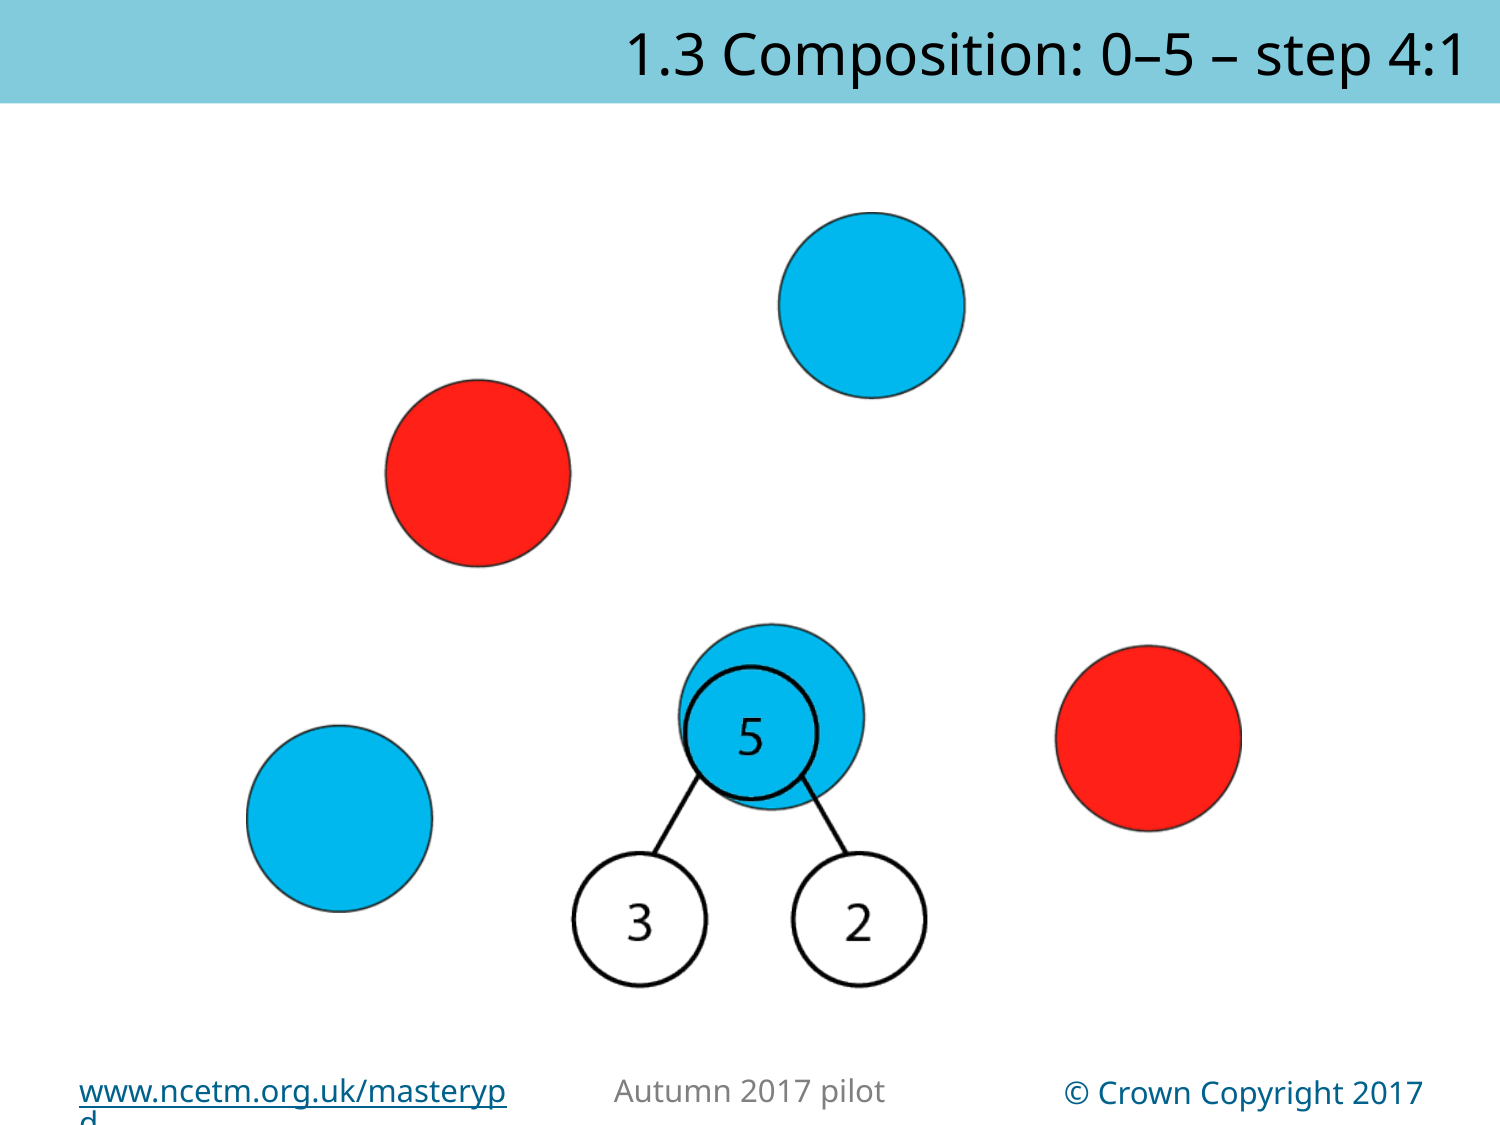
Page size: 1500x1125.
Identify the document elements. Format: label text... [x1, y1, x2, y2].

picture [98, 609, 1402, 1016]
list 1.3 Composition: 0–5 – step 4:1 [0, 0, 1500, 104]
picture [767, 195, 993, 410]
picture [359, 349, 621, 587]
